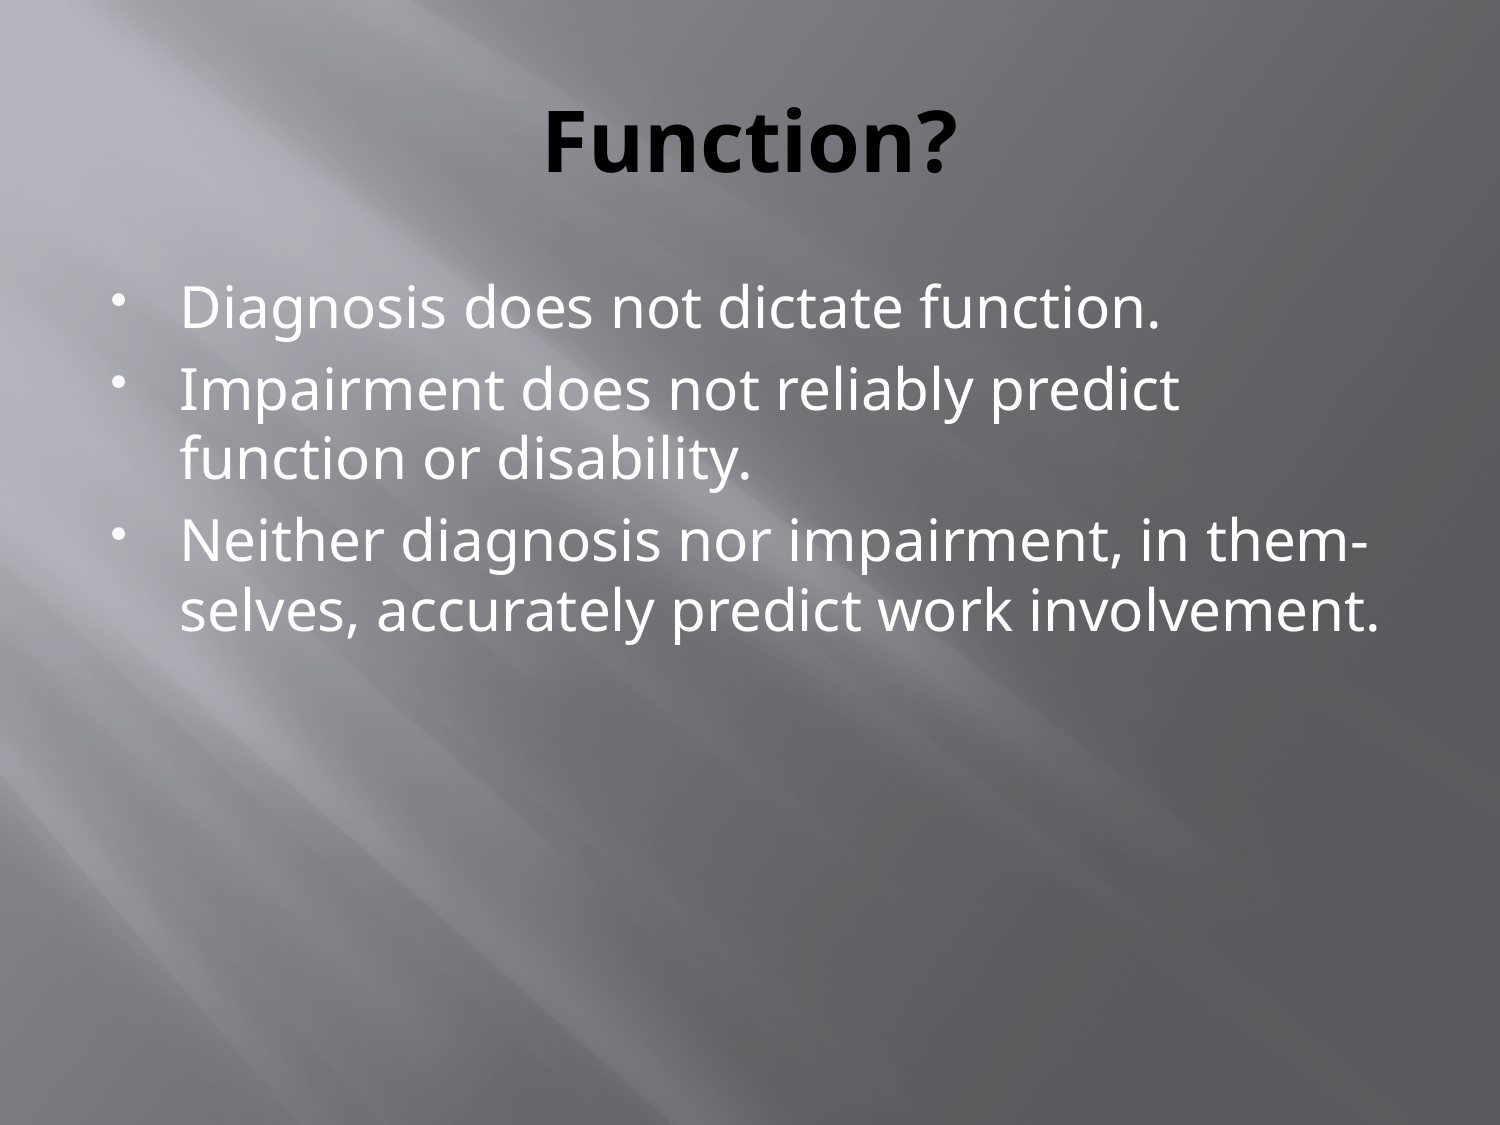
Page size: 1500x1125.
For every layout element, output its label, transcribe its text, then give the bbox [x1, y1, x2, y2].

title Function? [75, 45, 1425, 233]
list Diagnosis does not dictate function. Impairment does not reliably predict function or disability. Neither diagnosis nor impairment, in them- selves, accurately predict work involvement. [75, 262, 1425, 1035]
